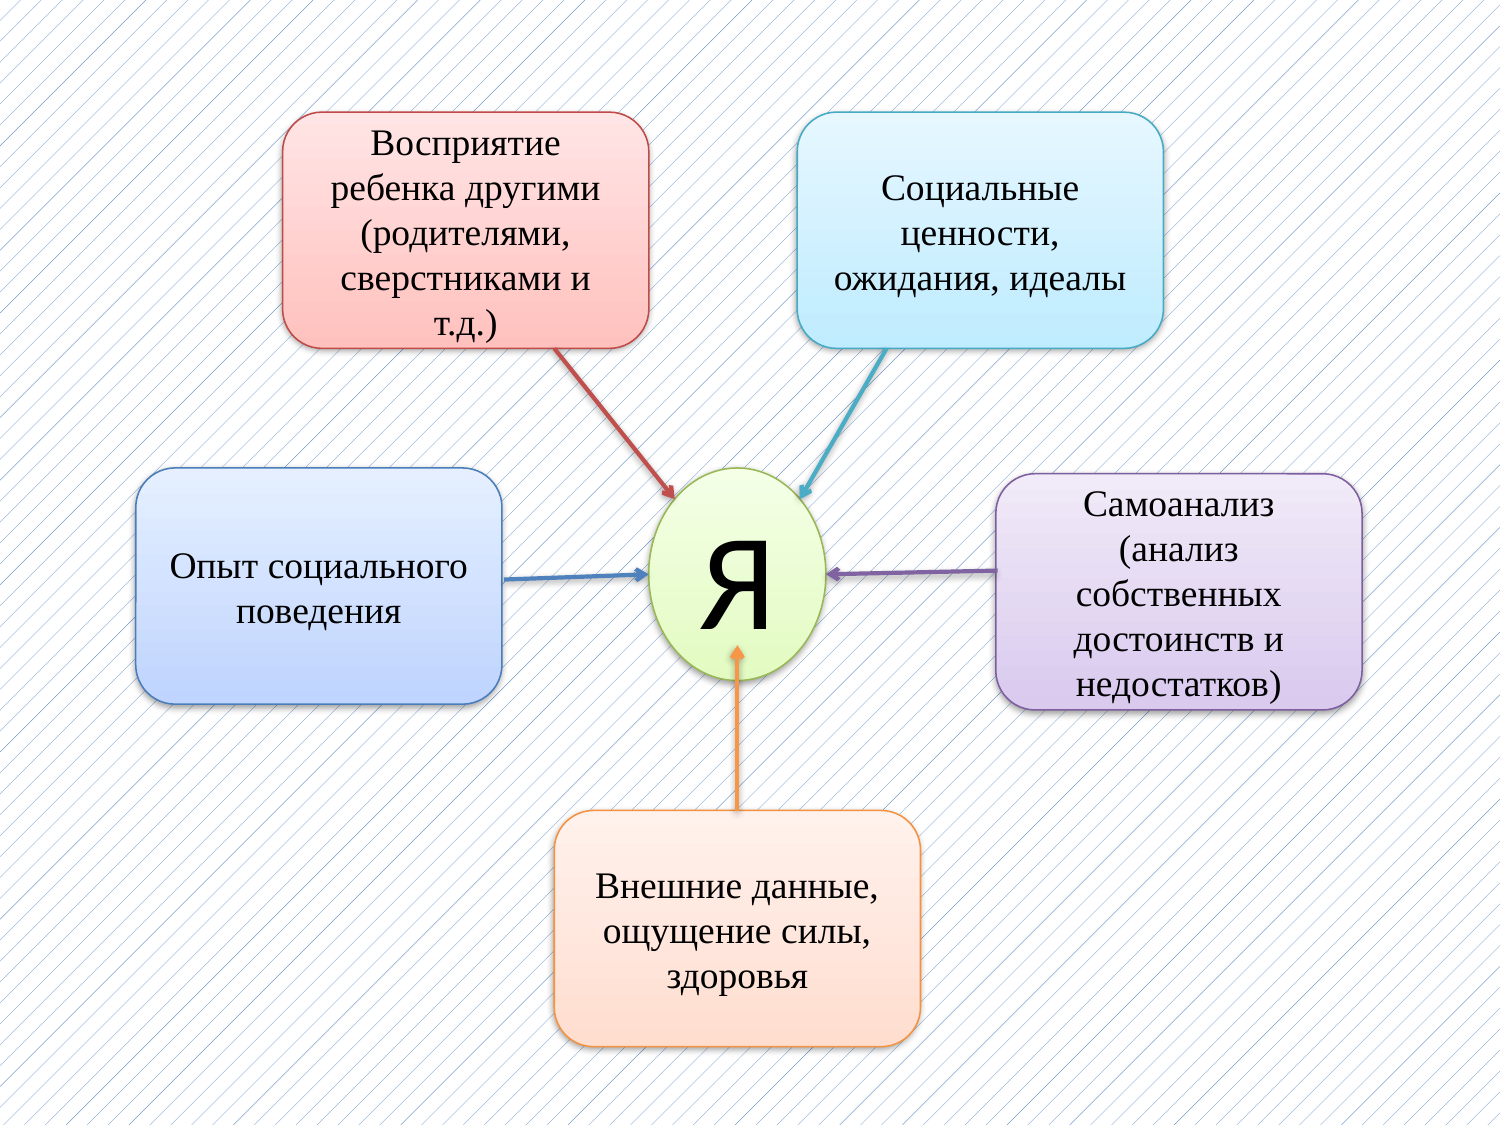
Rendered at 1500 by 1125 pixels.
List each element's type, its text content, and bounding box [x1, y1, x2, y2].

text_box Самоанализ (анализ собственных достоинств и недостатков) [995, 472, 1363, 711]
text_box Опыт социального поведения [134, 467, 503, 705]
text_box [503, 573, 649, 580]
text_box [799, 348, 887, 500]
text_box Социальные ценности, ожидания, идеалы [796, 111, 1165, 350]
text_box Внешние данные, ощущение силы, здоровья [553, 809, 922, 1048]
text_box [553, 348, 675, 500]
text_box Восприятие ребенка другими (родителями, сверстниками и т.д.) [281, 111, 650, 350]
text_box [825, 570, 998, 575]
text_box Я [647, 467, 827, 681]
